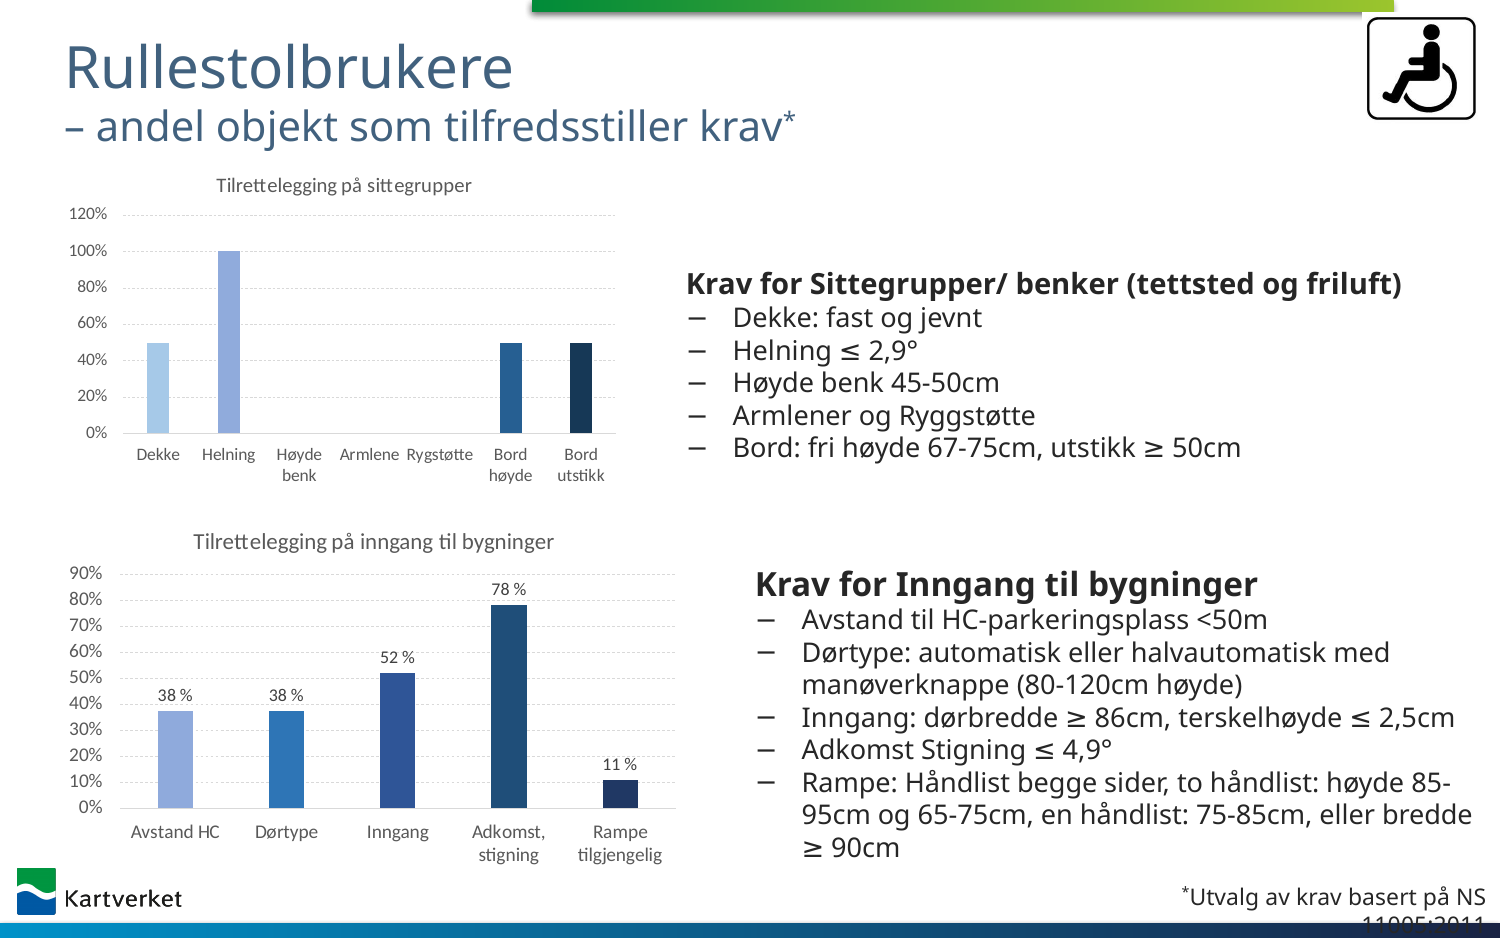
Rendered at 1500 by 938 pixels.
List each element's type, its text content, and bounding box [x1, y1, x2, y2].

text_box Rullestolbrukere – andel objekt som tilfredsstiller krav* [49, 25, 1431, 158]
text_box Krav for Inngang til bygninger Avstand til HC-parkeringsplass <50m Dørtype: automatisk eller halvautomatisk med manøverknappe (80-120cm høyde) Inngang: dørbredde ≥ 86cm, terskelhøyde ≤ 2,5cm Adkomst Stigning ≤ 4,9° Rampe: Håndlist begge sider, to håndlist: høyde 85-95cm og 65-75cm, en håndlist: 75-85cm, eller bredde ≥ 90cm [740, 555, 1491, 870]
text_box *Utvalg av krav basert på NS 11005:2011 [1068, 873, 1500, 938]
picture [62, 520, 687, 874]
text_box Krav for Sittegrupper/ benker (tettsted og friluft) Dekke: fast og jevnt Helning ≤ 2,9° Høyde benk 45-50cm Armlener og Ryggstøtte Bord: fri høyde 67-75cm, utstikk ≥ 50cm [670, 258, 1418, 471]
picture [62, 166, 626, 492]
picture [1362, 12, 1481, 126]
